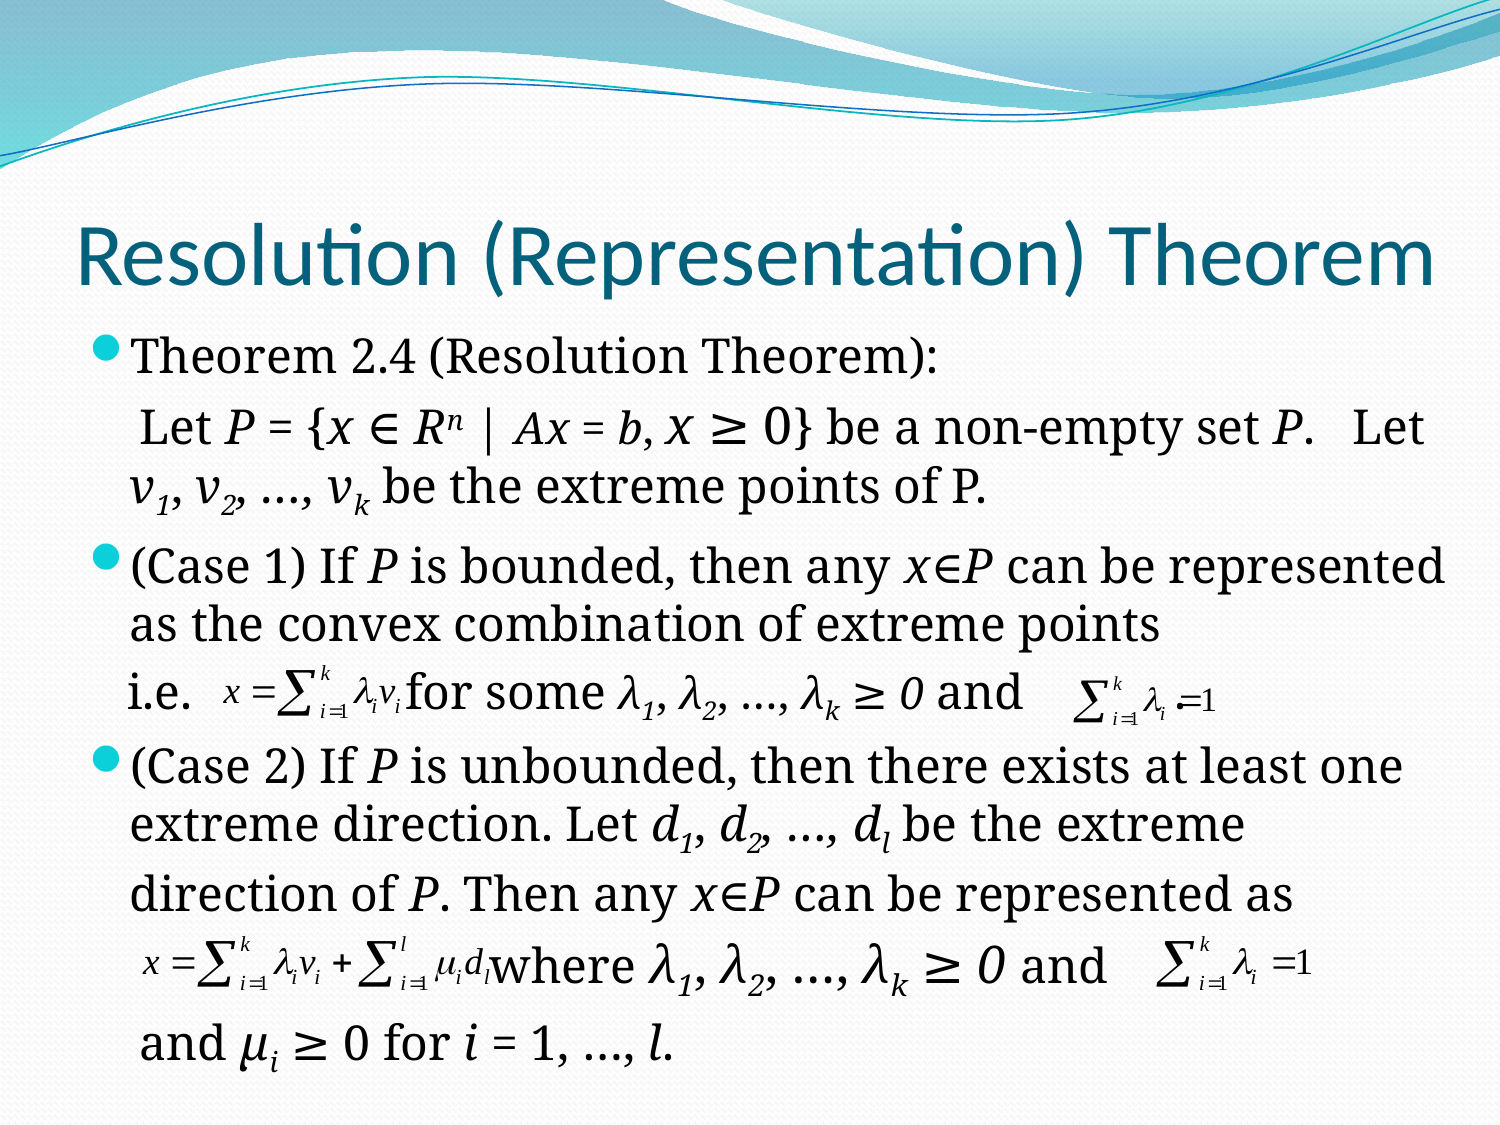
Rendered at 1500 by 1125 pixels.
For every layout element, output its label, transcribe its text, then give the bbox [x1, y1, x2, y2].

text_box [135, 927, 503, 1000]
title Resolution (Representation) Theorem [75, 115, 1457, 303]
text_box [215, 656, 412, 729]
list Theorem 2.4 (Resolution Theorem): Let P = {x ∈ Rn | Ax = b, x ≥ 0} be a non-empty set P. Let v1, v2, …, vk be the extreme points of P. (Case 1) If P is bounded, then any x∈P can be represented as the convex combination of extreme points i.e. for some λ1, λ2, …, λk ≥ 0 and . (Case 2) If P is unbounded, then there exists at least one extreme direction. Let d1, d2, …, dl be the extreme direction of P. Then any x∈P can be represented as where λ1, λ2, …, λk ≥ 0 and and μi ≥ 0 for i = 1, …, l. [75, 317, 1475, 1121]
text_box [1151, 927, 1317, 1000]
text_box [1068, 668, 1221, 735]
